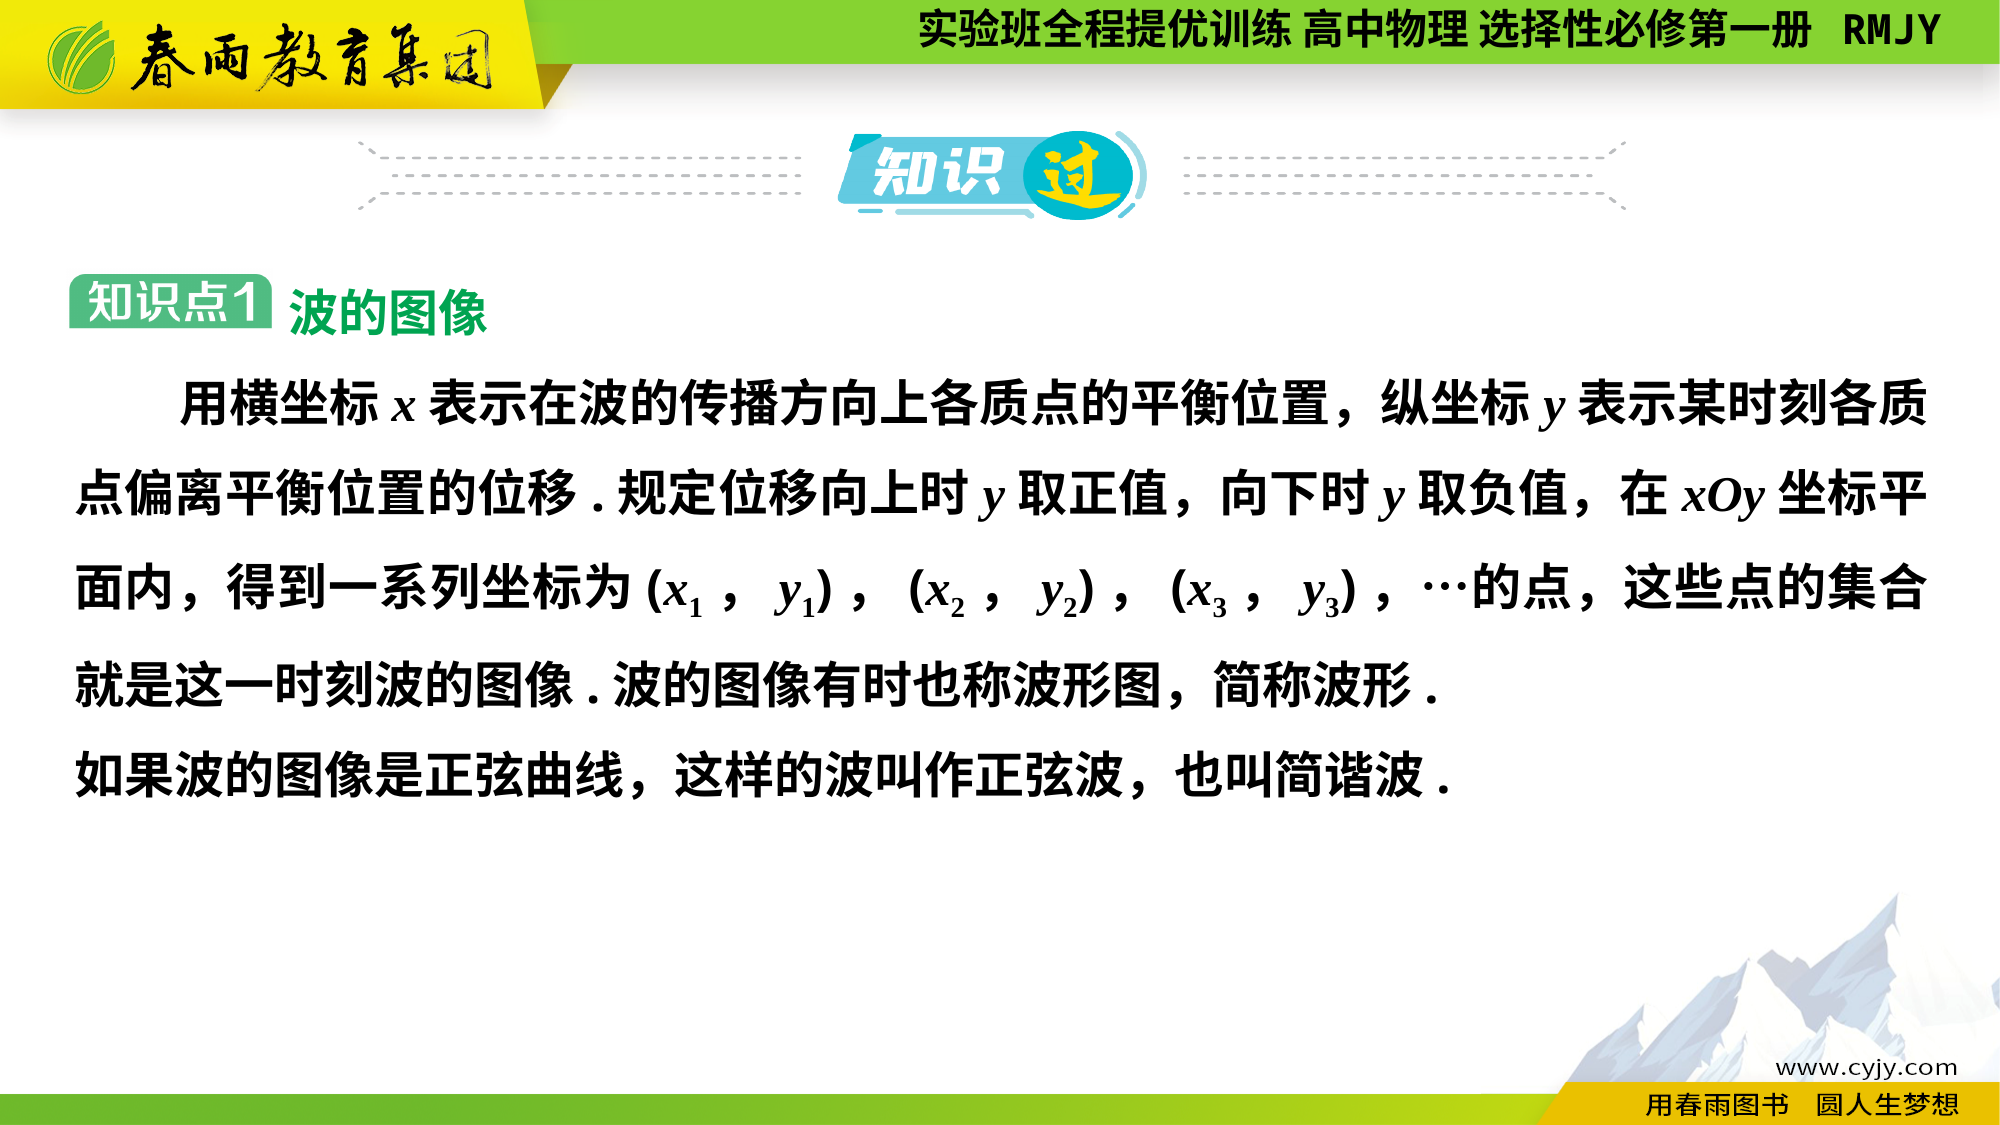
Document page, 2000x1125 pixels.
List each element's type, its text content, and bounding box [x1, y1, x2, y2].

picture [0, 0, 2000, 1125]
list 波的图像 用横坐标x表示在波的传播方向上各质点的平衡位置，纵坐标y表示某时刻各质点偏离平衡位置的位移.规定位移向上时y取正值，向下时y取负值，在xOy坐标平面内，得到一系列坐标为(x1，y1)，(x2，y2)，(x3，y3)，…的点，这些点的集合就是这一时刻波的图像.波的图像有时也称波形图，简称波形. 如果波的图像是正弦曲线，这样的波叫作正弦波，也叫简谐波. [59, 243, 1944, 793]
